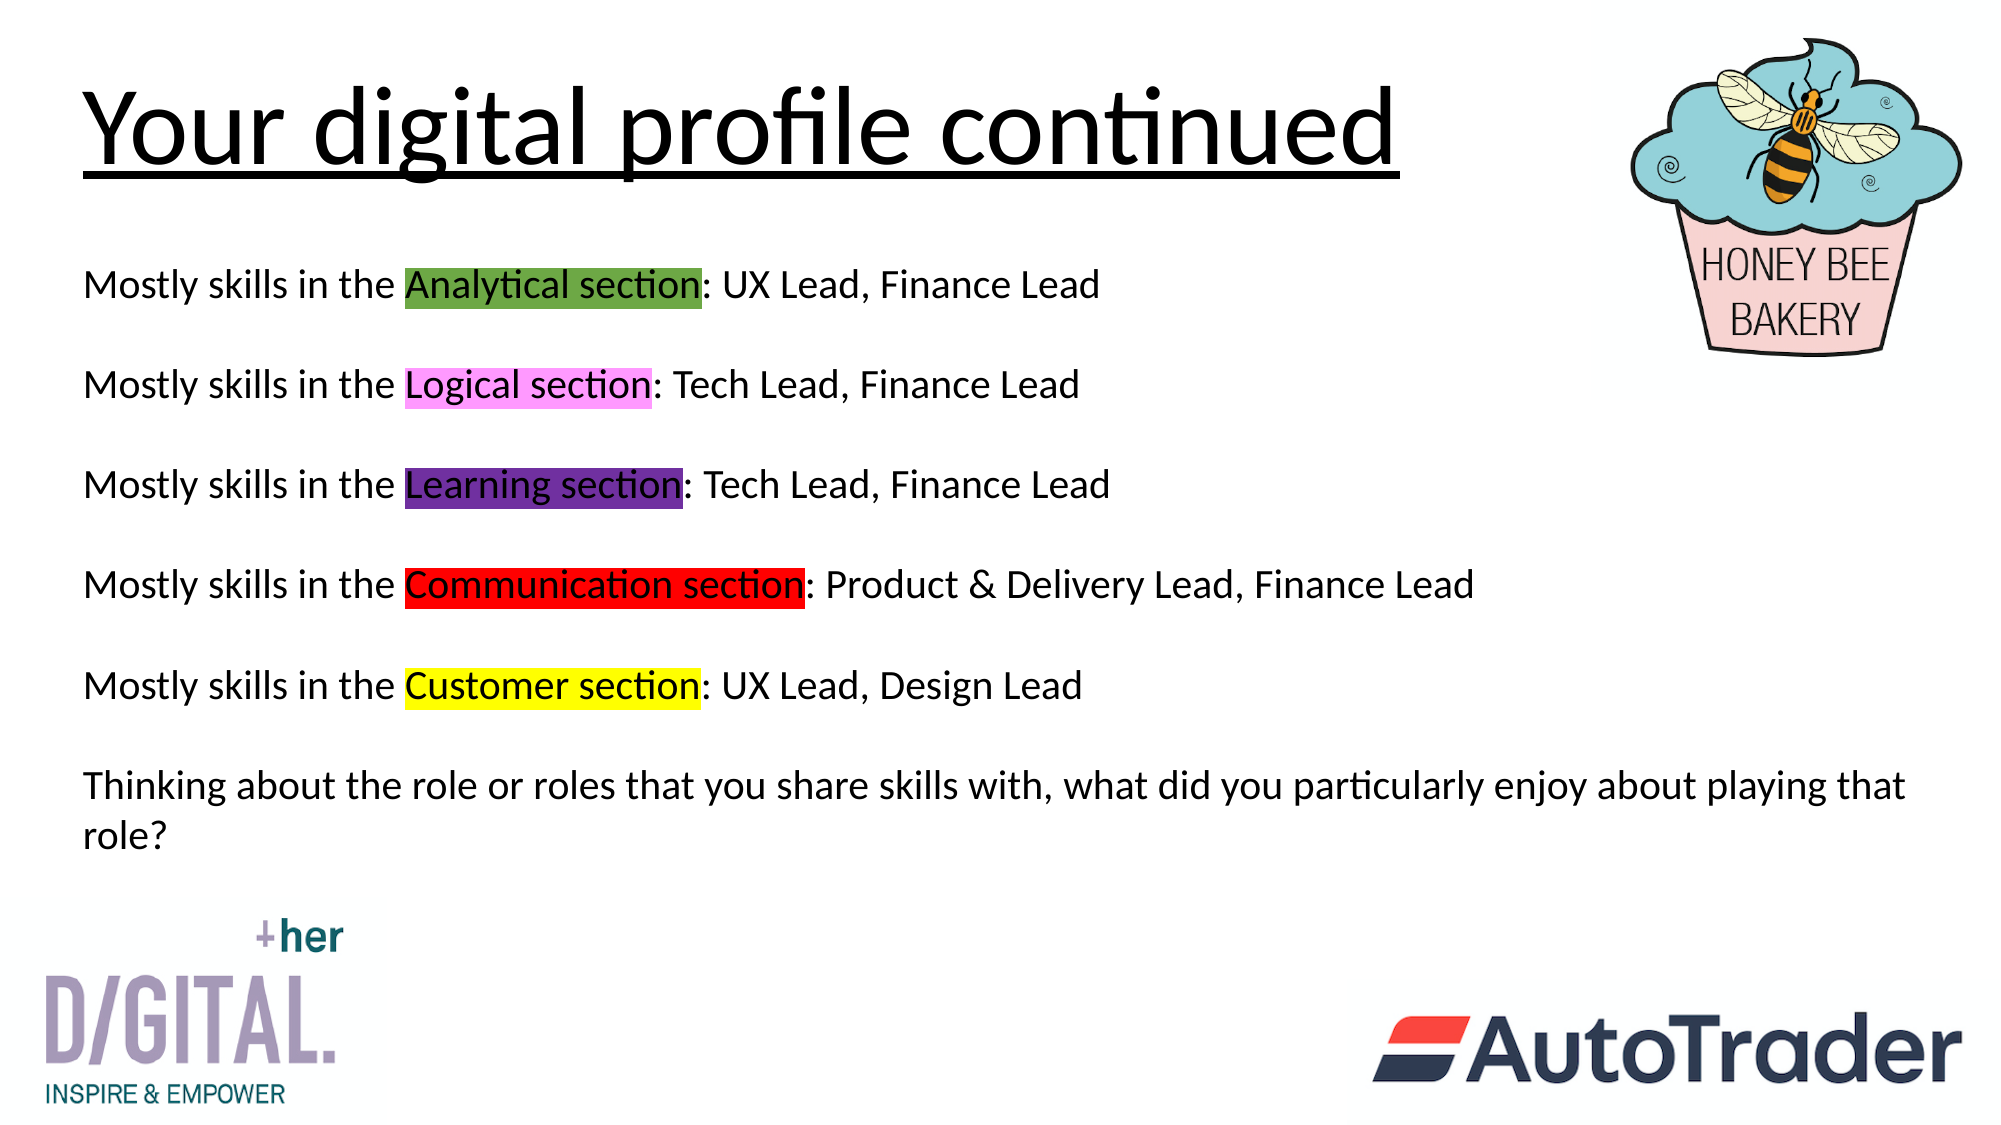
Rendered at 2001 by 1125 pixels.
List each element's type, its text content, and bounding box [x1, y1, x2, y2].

picture [0, 897, 387, 1125]
picture [1591, 0, 2000, 401]
text_box Your digital profile continued [67, 44, 1586, 195]
picture [1347, 978, 2000, 1125]
text_box Mostly skills in the Analytical section: UX Lead, Finance Lead Mostly skills in the Logical section: Tech Lead, Finance Lead Mostly skills in the Learning section: Tech Lead, Finance Lead Mostly skills in the Communication section: Product & Delivery Lead, Finance Lead Mostly skills in the Customer section: UX Lead, Design Lead Thinking about the role or roles that you share skills with, what did you particularly enjoy about playing that role? [67, 199, 1971, 865]
